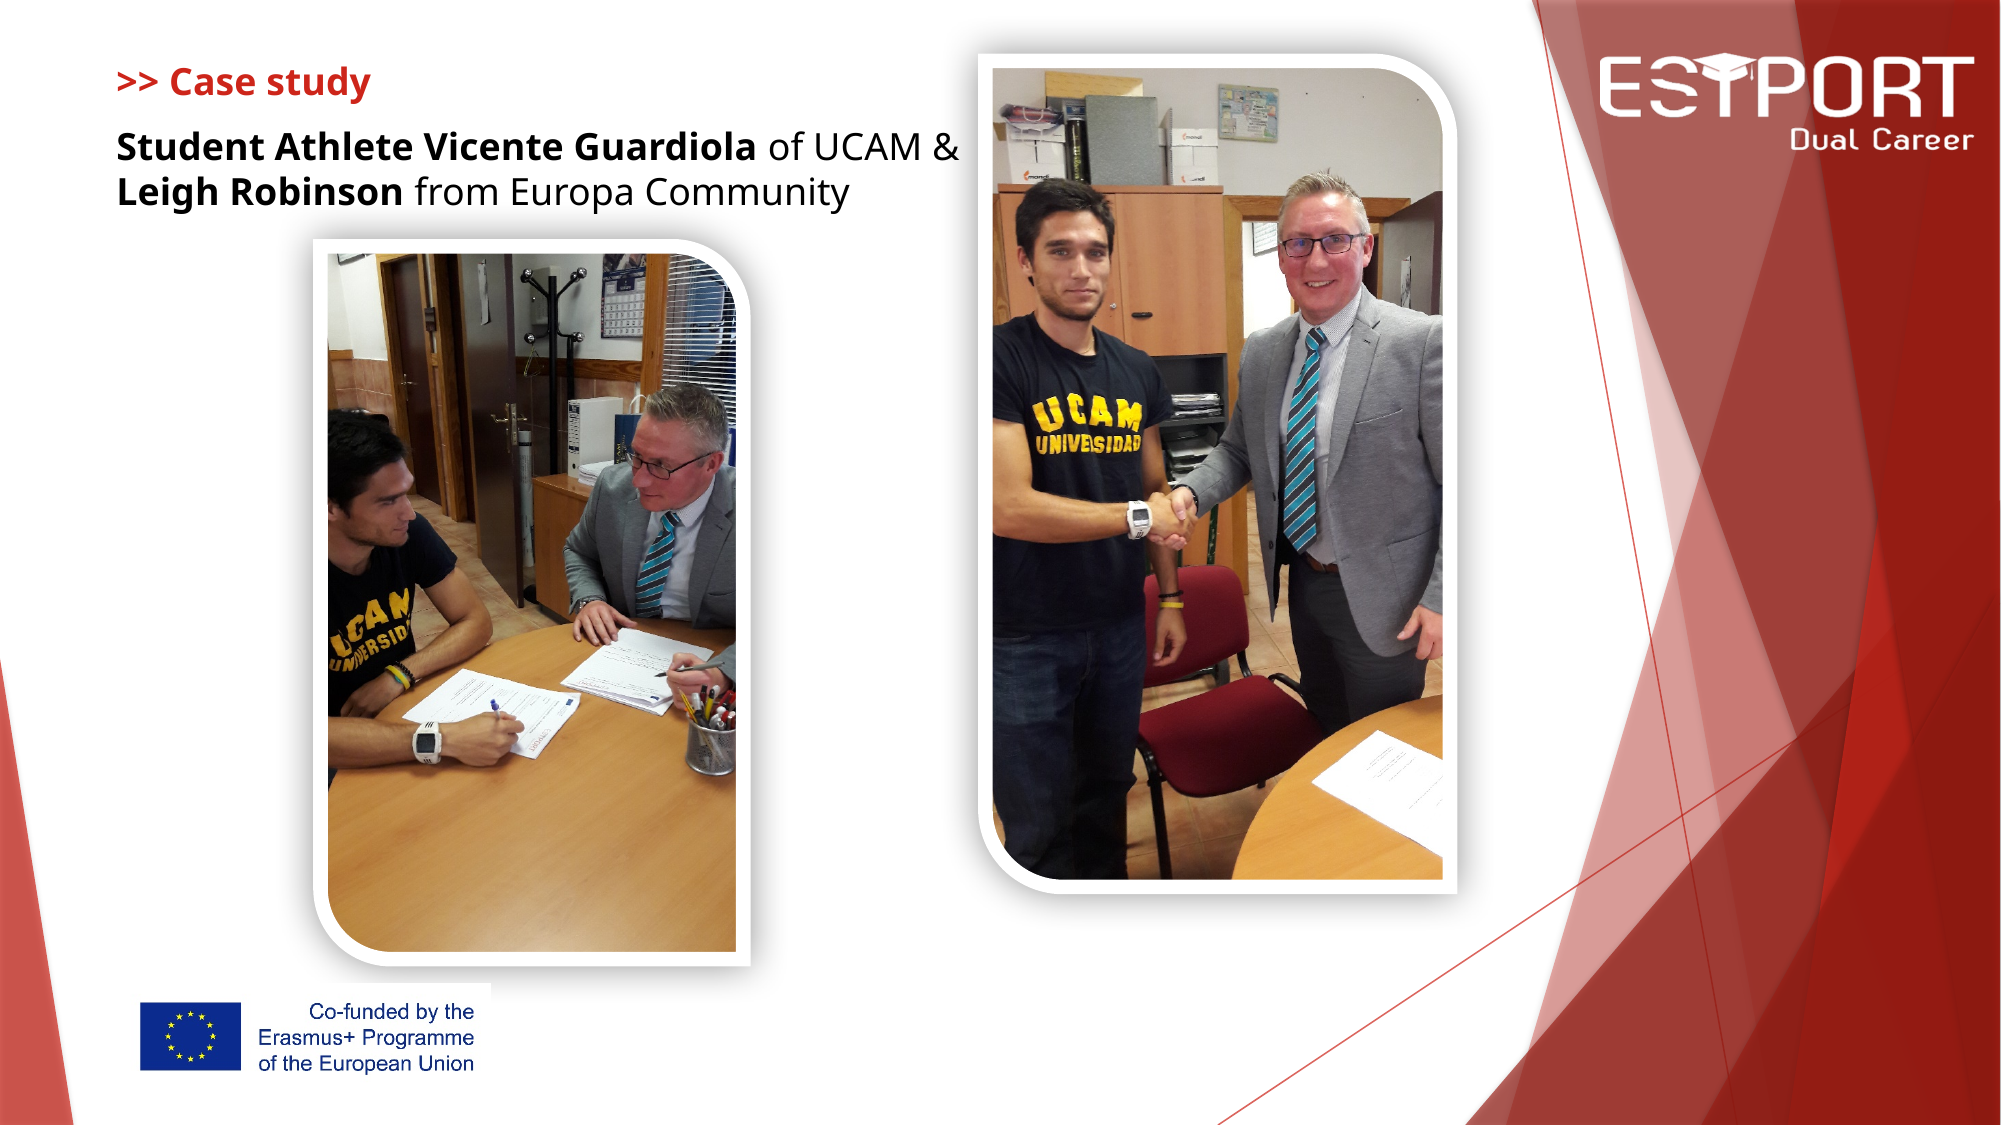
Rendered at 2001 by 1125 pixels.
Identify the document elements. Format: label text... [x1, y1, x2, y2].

picture [174, 69, 1632, 951]
picture [1600, 44, 1987, 156]
picture [118, 982, 491, 1091]
text_box >> Case study Student Athlete Vicente Guardiola of UCAM & Leigh Robinson from Europa Community [101, 50, 1148, 221]
